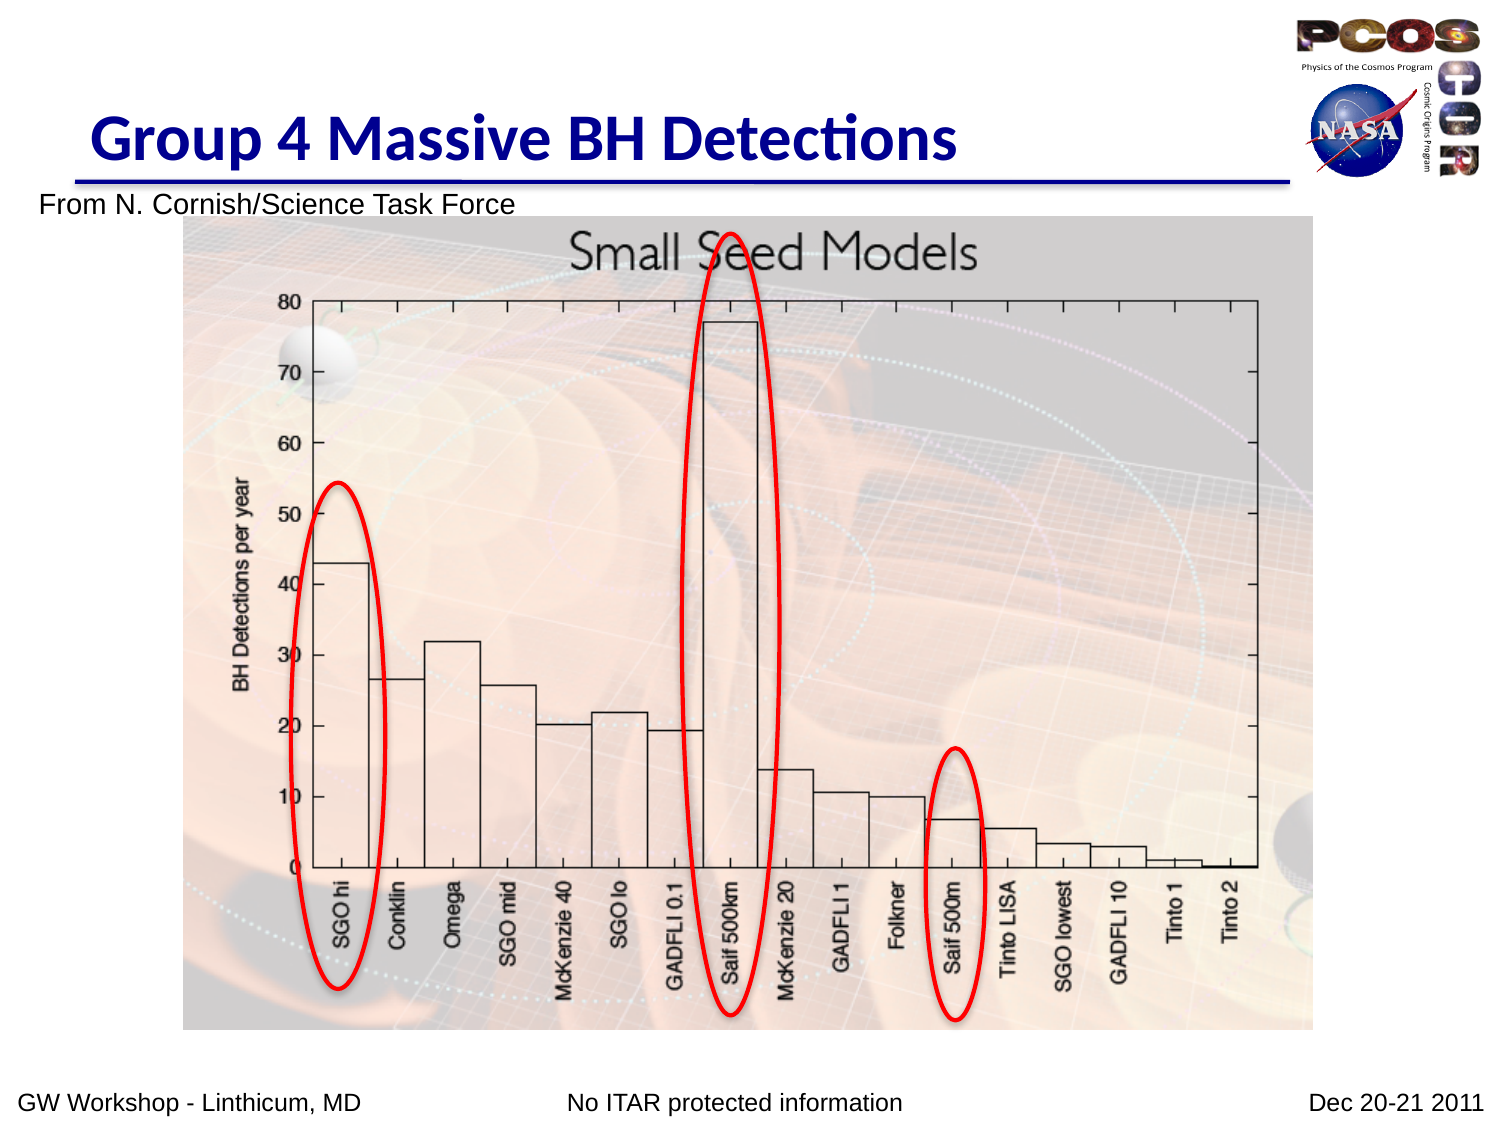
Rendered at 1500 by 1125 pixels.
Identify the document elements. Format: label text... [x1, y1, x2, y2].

title Group 4 Massive BH Detections [75, 39, 1328, 182]
text_box From N. Cornish/Science Task Force [23, 177, 532, 228]
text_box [183, 215, 1314, 1030]
picture [1285, 15, 1486, 185]
